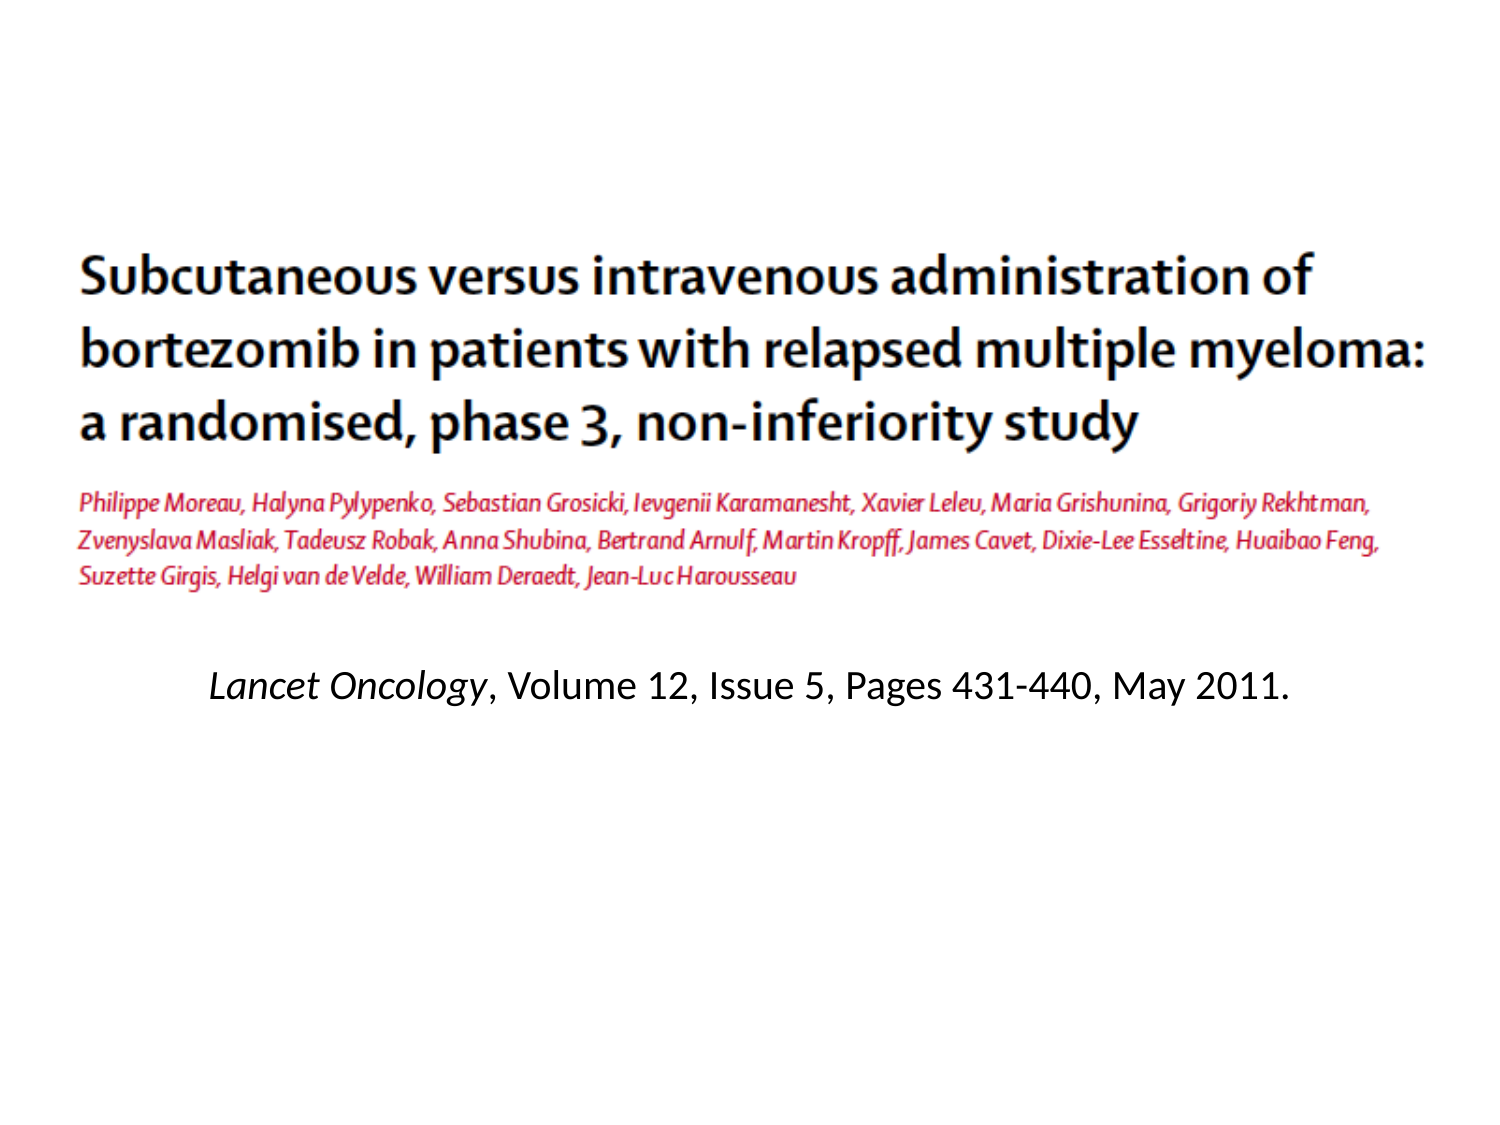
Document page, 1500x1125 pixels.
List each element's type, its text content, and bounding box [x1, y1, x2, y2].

picture [60, 206, 1455, 601]
list Lancet Oncology, Volume 12, Issue 5, Pages 431-440, May 2011. [0, 650, 1500, 813]
